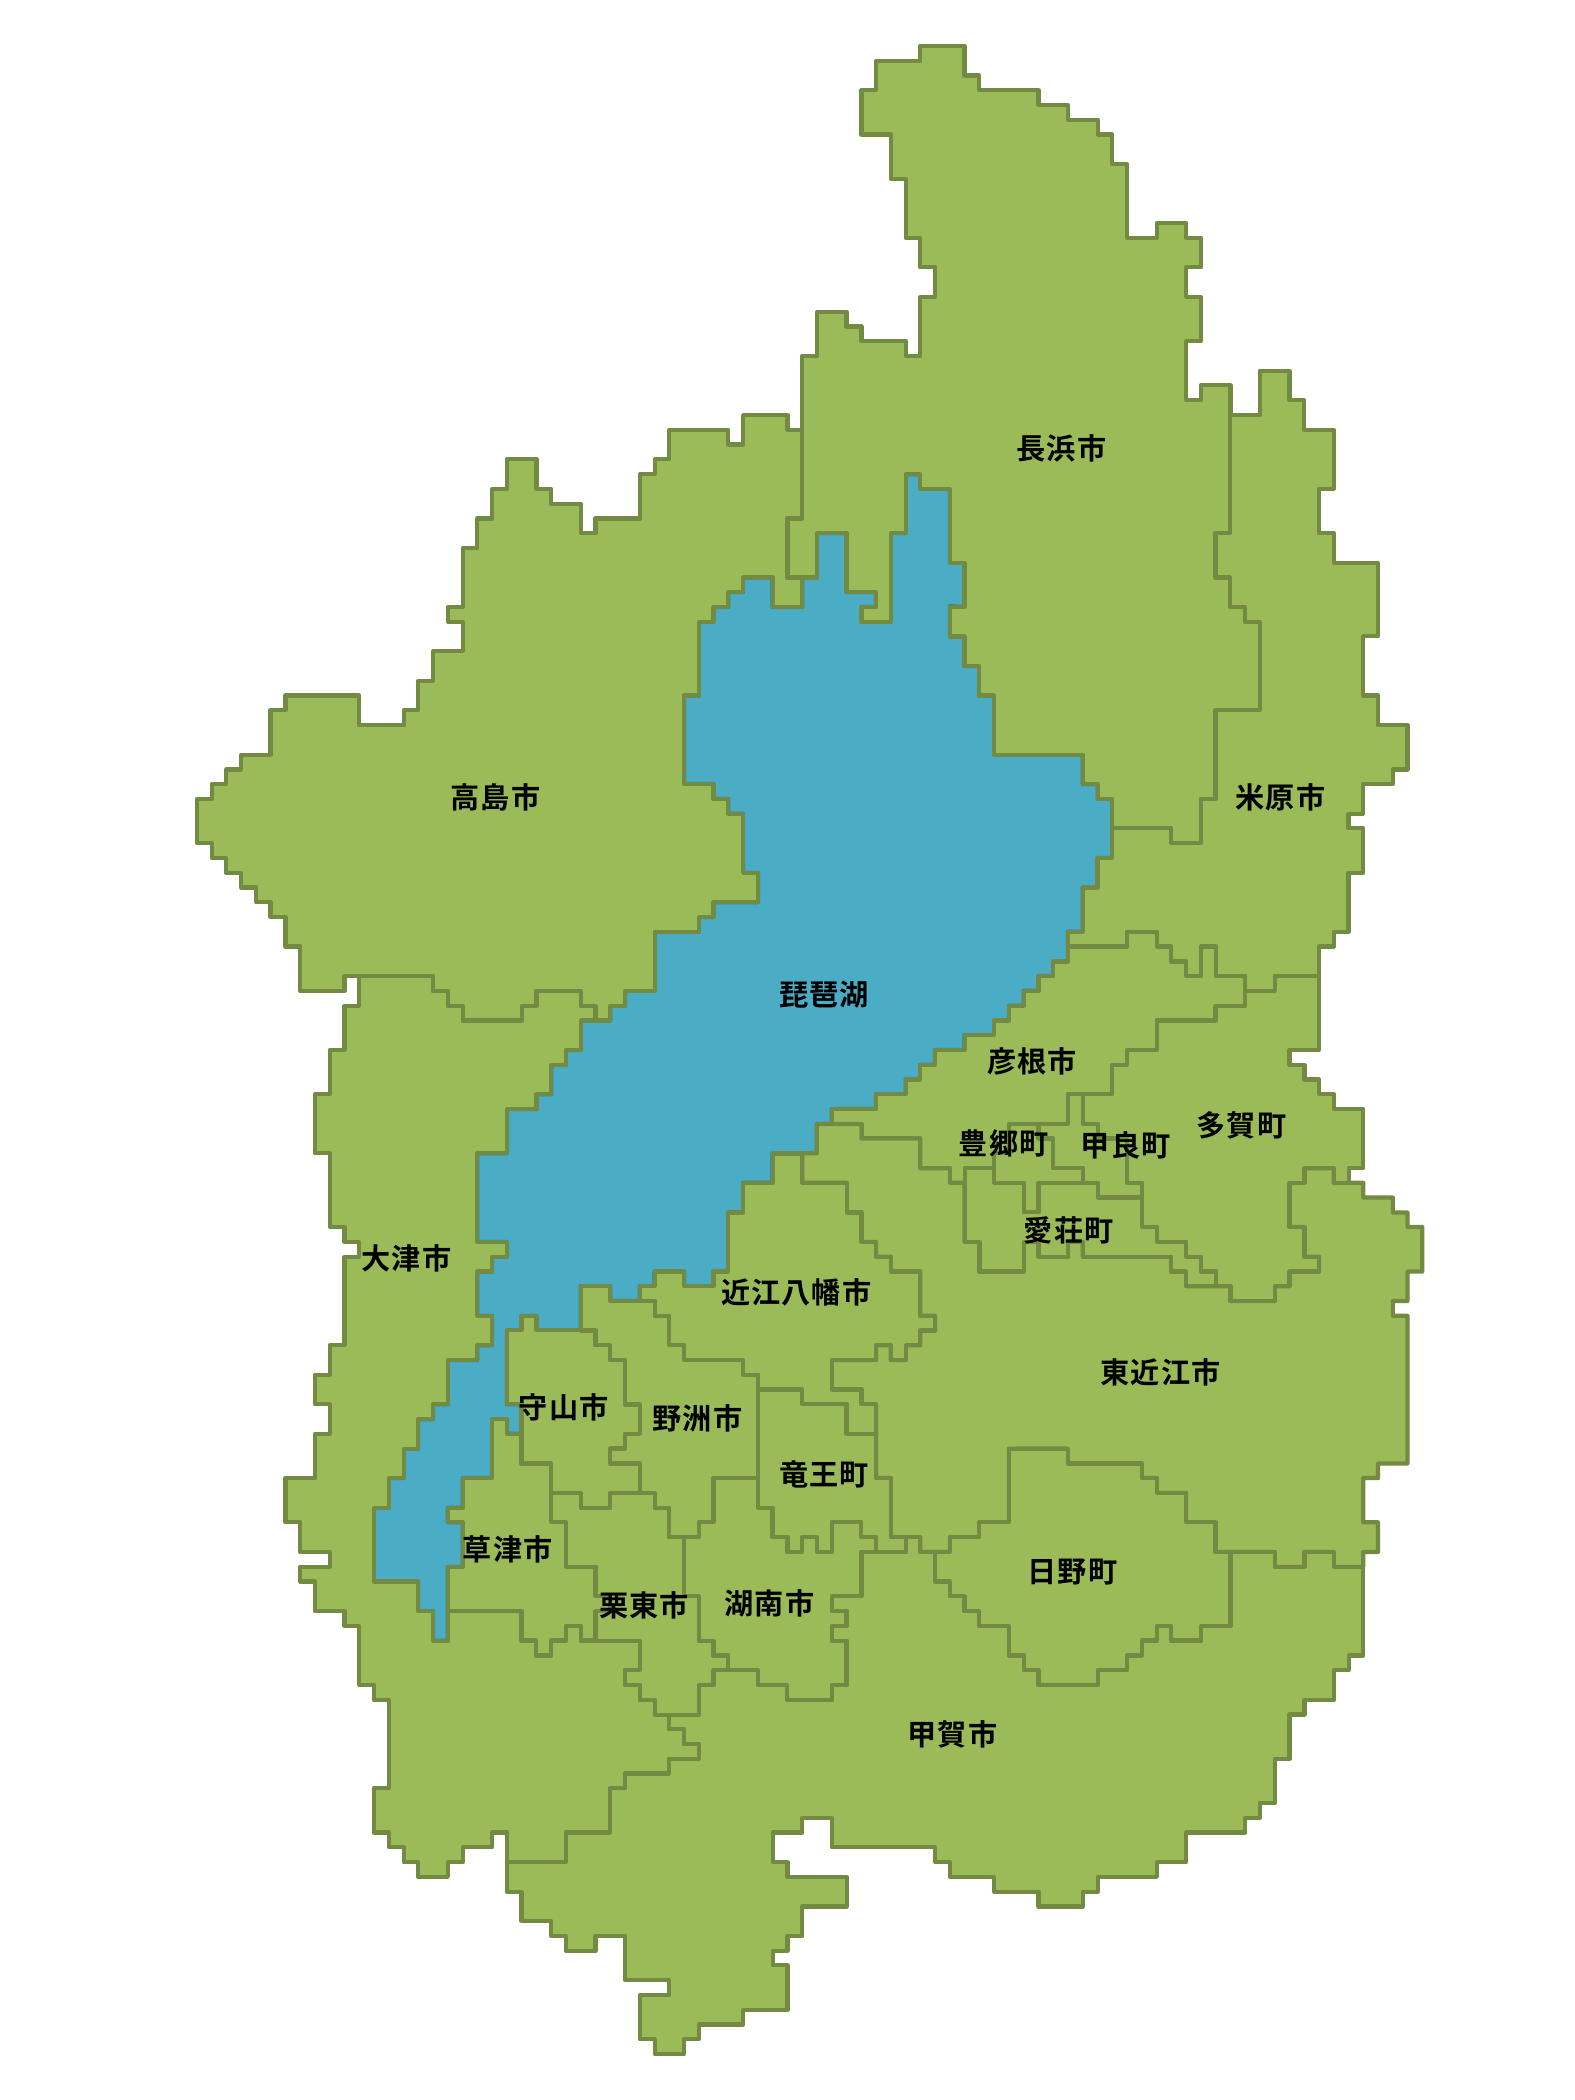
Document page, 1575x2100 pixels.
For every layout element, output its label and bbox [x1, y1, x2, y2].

text_box [196, 45, 1423, 2055]
